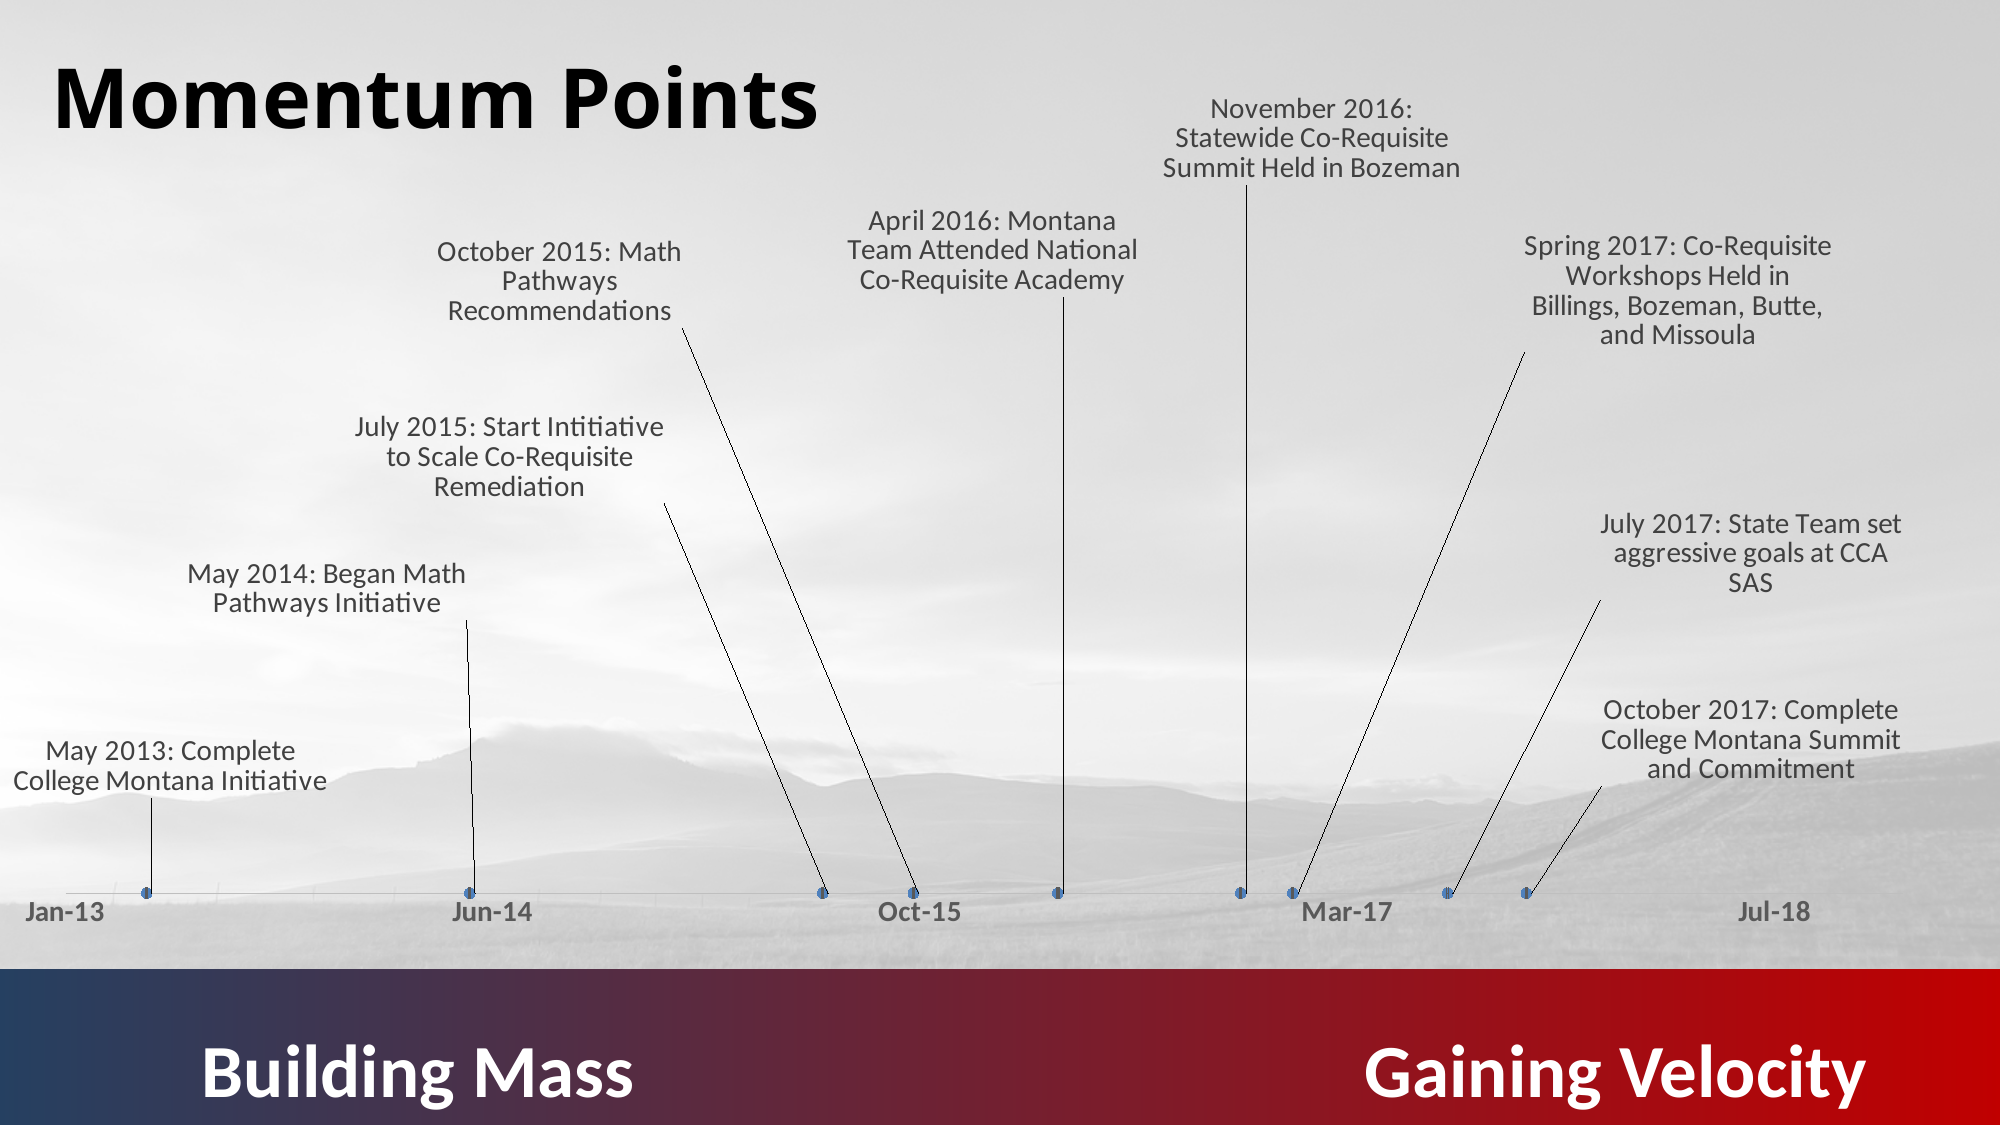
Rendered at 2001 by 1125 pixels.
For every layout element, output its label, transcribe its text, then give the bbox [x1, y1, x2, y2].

chart [13, 6, 1959, 958]
text_box Momentum Points [3, 1, 868, 190]
text_box Building Mass Gaining Velocity [0, 969, 2000, 1125]
